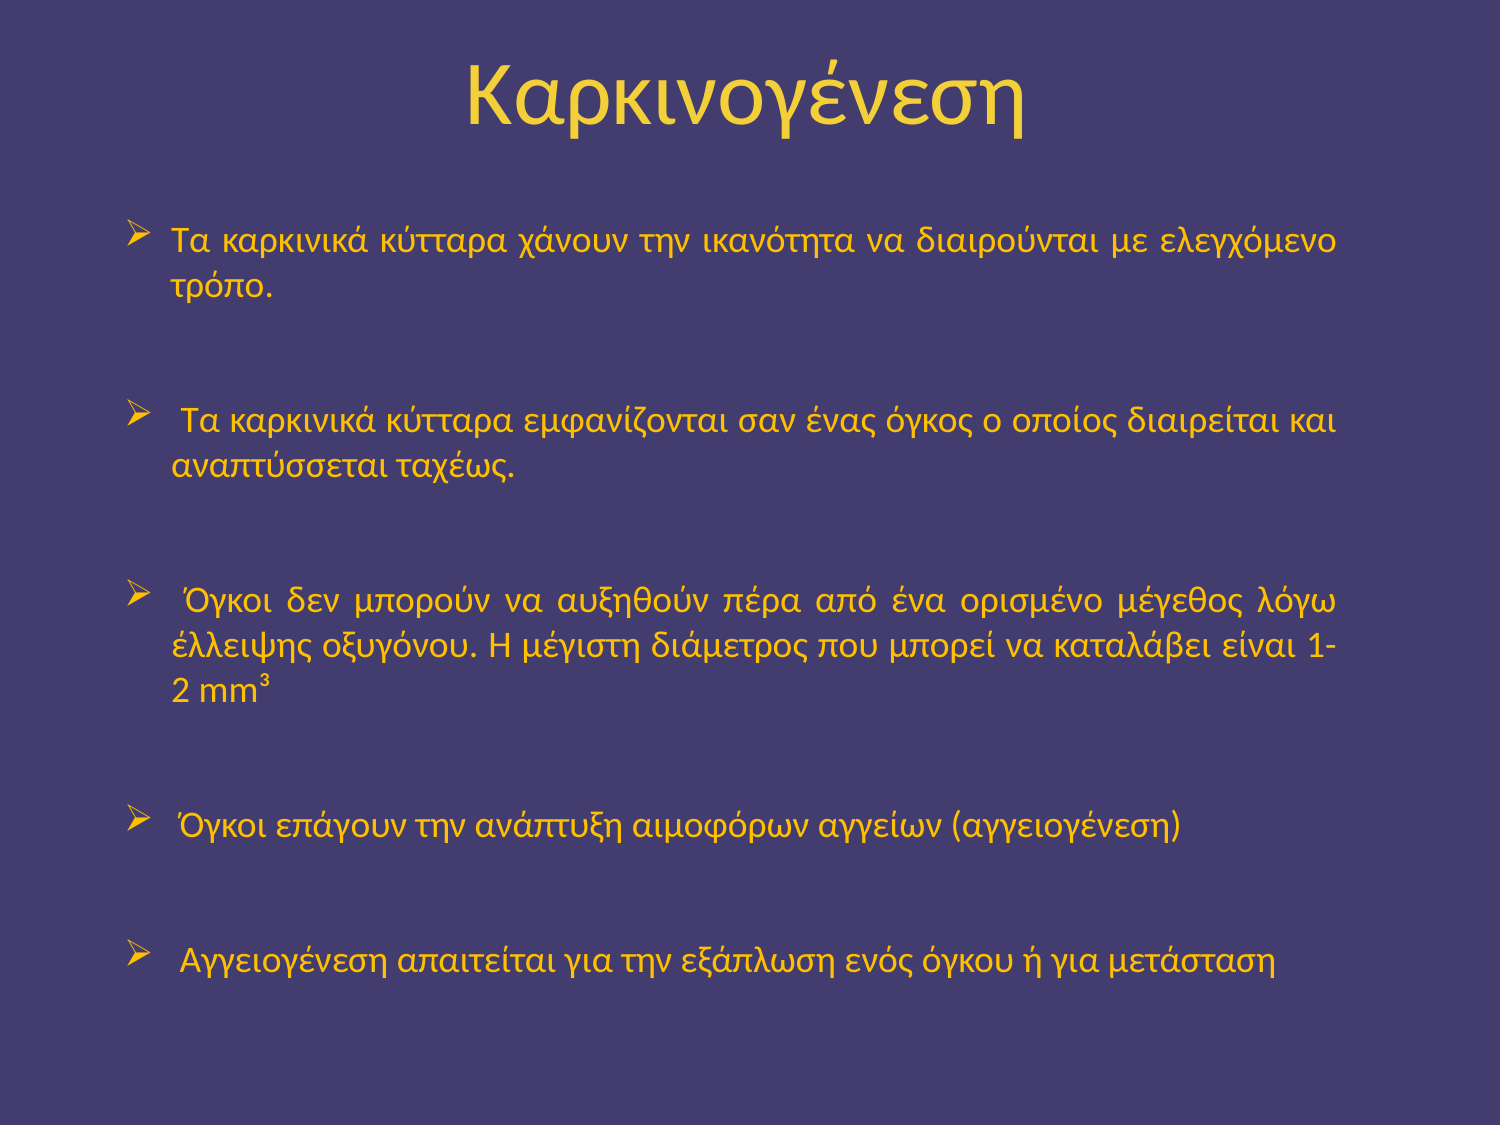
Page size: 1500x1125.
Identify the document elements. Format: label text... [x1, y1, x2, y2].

title Καρκινογένεση [109, 0, 1385, 209]
text_box Τα καρκινικά κύτταρα χάνουν την ικανότητα να διαιρούνται με ελεγχόμενο τρόπο. Τα καρκινικά κύτταρα εμφανίζονται σαν ένας όγκος ο οποίος διαιρείται και αναπτύσσεται ταχέως. Όγκοι δεν μπορούν να αυξηθούν πέρα από ένα ορισμένο μέγεθος λόγω έλλειψης οξυγόνου. Η μέγιστη διάμετρος που μπορεί να καταλάβει είναι 1-2 mm³ Όγκοι επάγουν την ανάπτυξη αιμοφόρων αγγείων (αγγειογένεση) Αγγειογένεση απαιτείται για την εξάπλωση ενός όγκου ή για μετάσταση [109, 209, 1353, 988]
